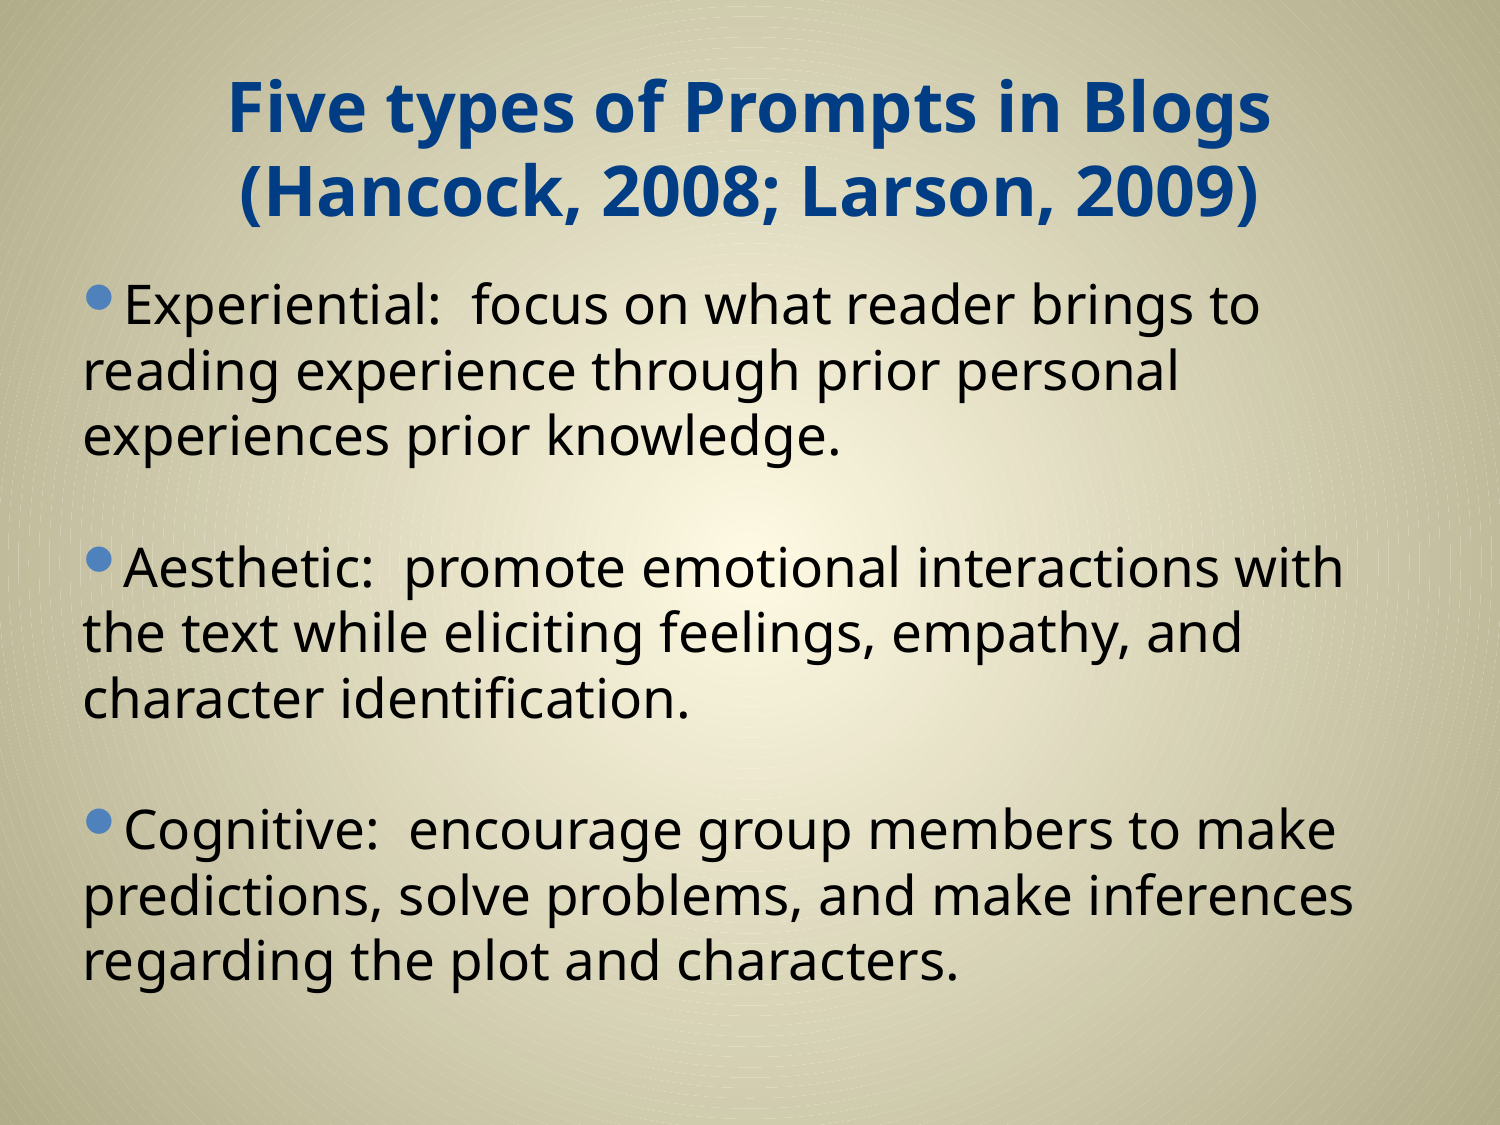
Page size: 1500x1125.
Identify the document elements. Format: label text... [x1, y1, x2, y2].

list Experiential: focus on what reader brings to reading experience through prior personal experiences prior knowledge. Aesthetic: promote emotional interactions with the text while eliciting feelings, empathy, and character identification. Cognitive: encourage group members to make predictions, solve problems, and make inferences regarding the plot and characters. [75, 262, 1425, 1005]
title Five types of Prompts in Blogs (Hancock, 2008; Larson, 2009) [75, 50, 1425, 238]
